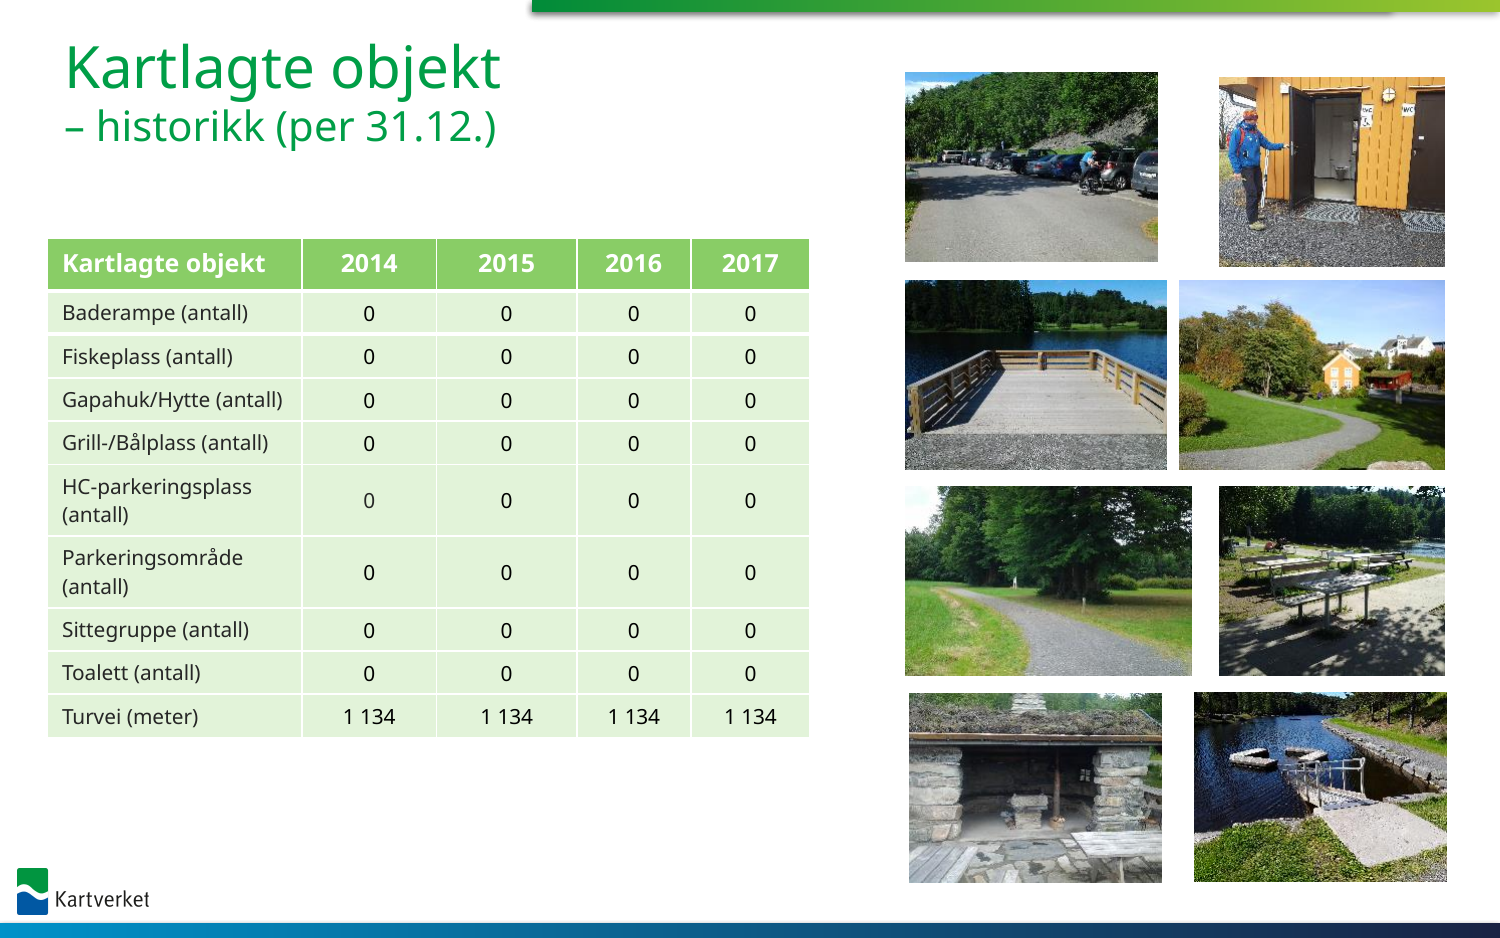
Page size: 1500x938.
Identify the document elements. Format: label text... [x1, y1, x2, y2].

text_box Kartlagte objekt – historikk (per 31.12.) [49, 14, 1431, 158]
table_cell 0 [578, 652, 690, 693]
table_header 2016 [578, 239, 690, 289]
picture [1219, 77, 1445, 267]
table_header 2015 [437, 239, 576, 289]
table_cell 1 134 [303, 695, 436, 737]
table_cell 1 134 [578, 695, 690, 737]
table_cell 0 [692, 379, 809, 420]
table_cell Parkeringsområde (antall) [48, 537, 301, 607]
table_cell 0 [437, 293, 576, 332]
table_header Kartlagte objekt [48, 239, 301, 289]
table_cell 0 [692, 609, 809, 650]
table_cell 0 [437, 537, 576, 607]
table_cell 0 [437, 652, 576, 693]
table_cell Grill-/Bålplass (antall) [48, 422, 301, 464]
table_cell 0 [692, 422, 809, 464]
table_cell 0 [303, 465, 436, 535]
picture [905, 72, 1158, 262]
table_cell 0 [692, 336, 809, 377]
table_cell 0 [437, 609, 576, 650]
table_cell Fiskeplass (antall) [48, 336, 301, 377]
table_cell 0 [578, 336, 690, 377]
table_cell 0 [437, 379, 576, 420]
table_cell 0 [578, 379, 690, 420]
table_cell 0 [578, 465, 690, 535]
table_cell Gapahuk/Hytte (antall) [48, 379, 301, 420]
table_cell 0 [692, 652, 809, 693]
table_cell Baderampe (antall) [48, 293, 301, 332]
table_cell 0 [578, 609, 690, 650]
table_cell 1 134 [692, 695, 809, 737]
picture [1219, 486, 1445, 676]
table_cell Toalett (antall) [48, 652, 301, 693]
table_cell 0 [303, 293, 436, 332]
table_cell Sittegruppe (antall) [48, 609, 301, 650]
picture [905, 486, 1193, 676]
table_cell 0 [303, 336, 436, 377]
table_cell Turvei (meter) [48, 695, 301, 737]
table_cell 0 [578, 293, 690, 332]
table_cell 0 [303, 652, 436, 693]
table_cell 0 [692, 293, 809, 332]
table_header 2014 [303, 239, 436, 289]
table_cell 1 134 [437, 695, 576, 737]
table_cell 0 [578, 537, 690, 607]
table_cell 0 [437, 336, 576, 377]
table_cell 0 [692, 465, 809, 535]
table_cell 0 [303, 537, 436, 607]
table_cell HC-parkeringsplass (antall) [48, 465, 301, 535]
table_cell 0 [437, 422, 576, 464]
table_cell 0 [303, 609, 436, 650]
table_cell 0 [437, 465, 576, 535]
table_cell 0 [303, 422, 436, 464]
table_cell 0 [578, 422, 690, 464]
table_cell 0 [303, 379, 436, 420]
picture [1179, 280, 1445, 470]
table_header 2017 [692, 239, 809, 289]
picture [905, 280, 1167, 470]
picture [1194, 692, 1448, 882]
table_cell 0 [692, 537, 809, 607]
picture [909, 693, 1163, 884]
